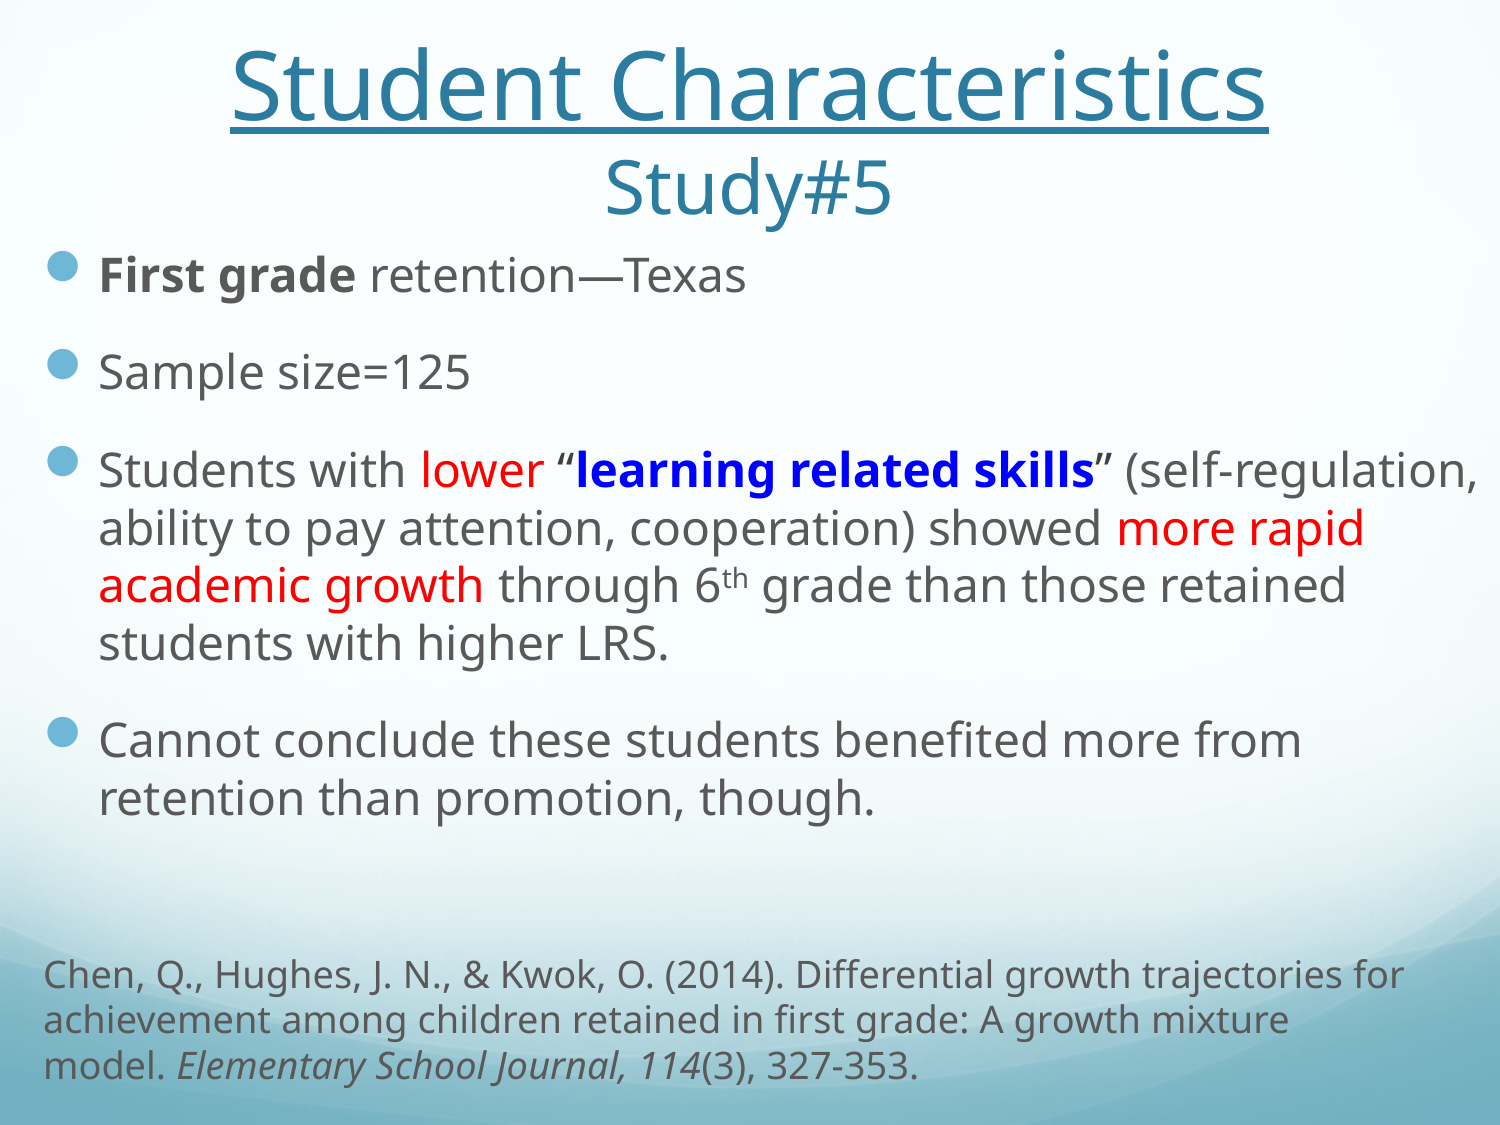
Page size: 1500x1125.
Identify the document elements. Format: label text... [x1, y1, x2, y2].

list First grade retention—Texas Sample size=125 Students with lower “learning related skills” (self-regulation, ability to pay attention, cooperation) showed more rapid academic growth through 6th grade than those retained students with higher LRS. Cannot conclude these students benefited more from retention than promotion, though. Chen, Q., Hughes, J. N., & Kwok, O. (2014). Differential growth trajectories for achievement among children retained in first grade: A growth mixture model. Elementary School Journal, 114(3), 327-353. [28, 236, 1500, 1099]
title Student Characteristics Study#5 [90, 17, 1410, 236]
